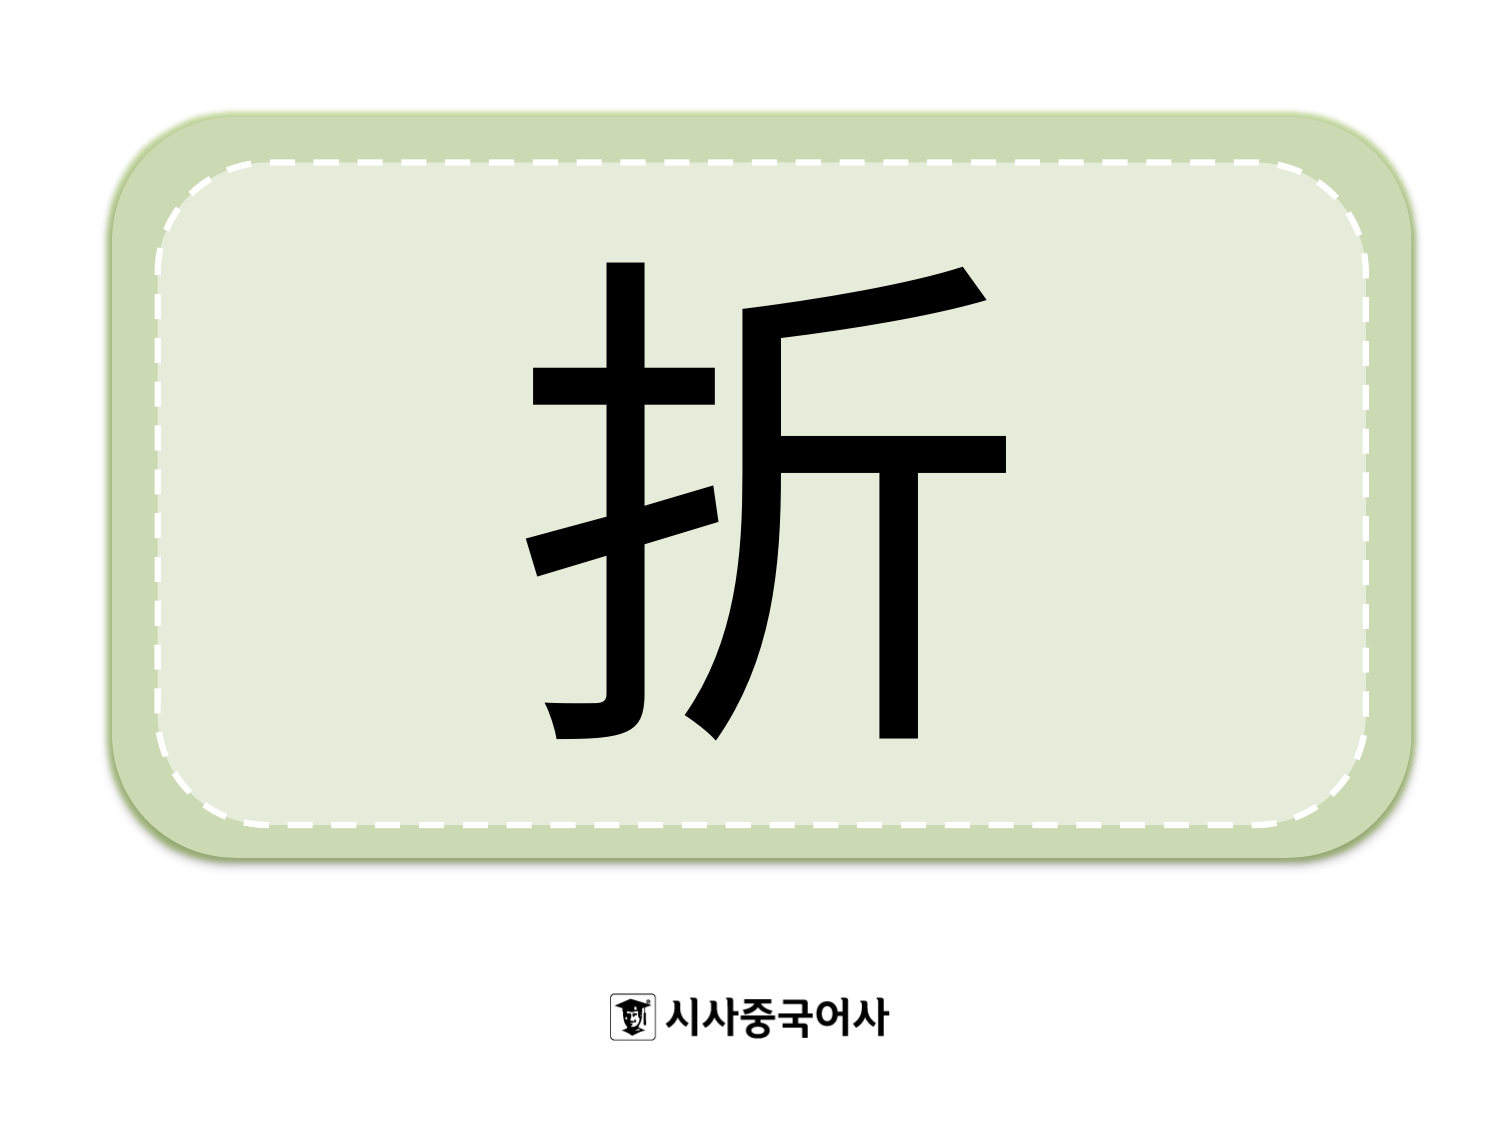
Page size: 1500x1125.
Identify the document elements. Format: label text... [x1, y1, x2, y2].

picture [602, 987, 898, 1047]
text_box 折 [162, 160, 1371, 824]
